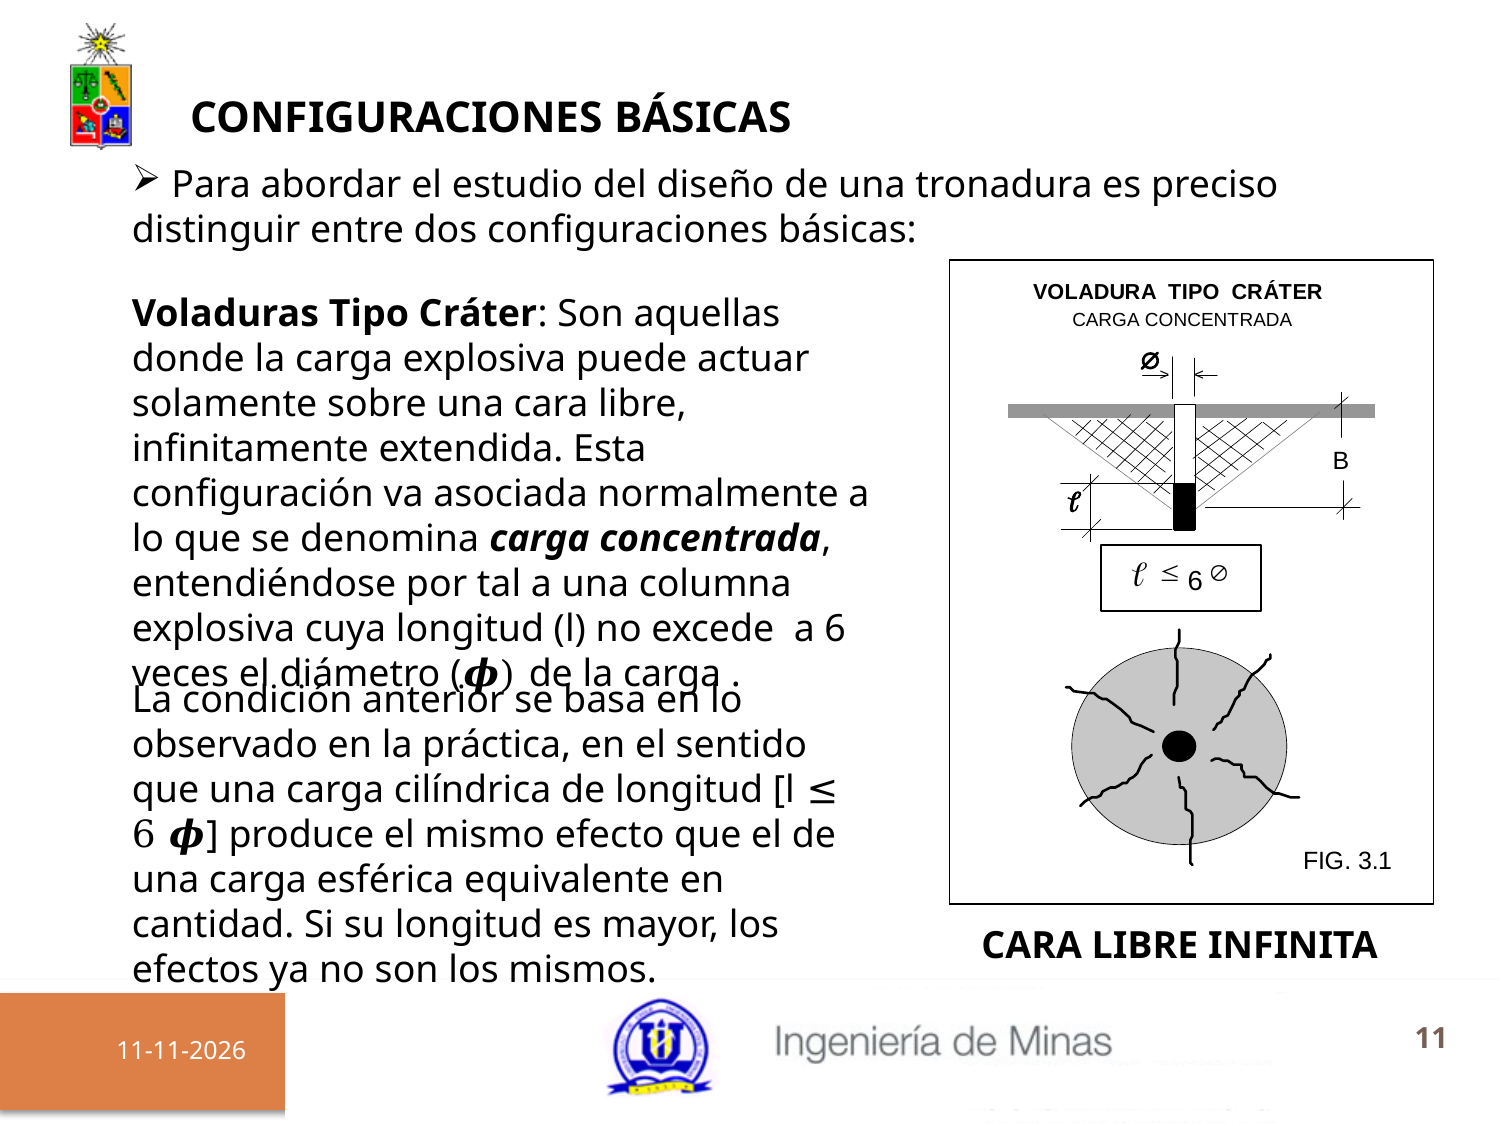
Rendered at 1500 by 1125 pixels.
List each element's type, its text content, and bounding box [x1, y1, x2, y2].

picture [69, 23, 132, 151]
text_box Configuraciones básicas [175, 81, 1266, 148]
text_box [948, 257, 1436, 908]
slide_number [12, 995, 279, 1108]
text_box La condición anterior se basa en lo observado en la práctica, en el sentido que una carga cilíndrica de longitud [l ≤ 6 𝝓] produce el mismo efecto que el de una carga esférica equivalente en cantidad. Si su longitud es mayor, los efectos ya no son los mismos. [117, 667, 868, 998]
text_box CARA LIBRE INFINITA [890, 913, 1470, 974]
text_box Para abordar el estudio del diseño de una tronadura es preciso distinguir entre dos configuraciones básicas: [117, 152, 1395, 258]
text_box Voladuras Tipo Cráter: Son aquellas donde la carga explosiva puede actuar solamente sobre una cara libre, infinitamente extendida. Esta configuración va asociada normalmente a lo que se denomina carga concentrada, entendiéndose por tal a una columna explosiva cuya longitud (l) no excede a 6 veces el diámetro (𝝓) de la carga . [117, 281, 891, 701]
picture [285, 980, 1500, 1125]
